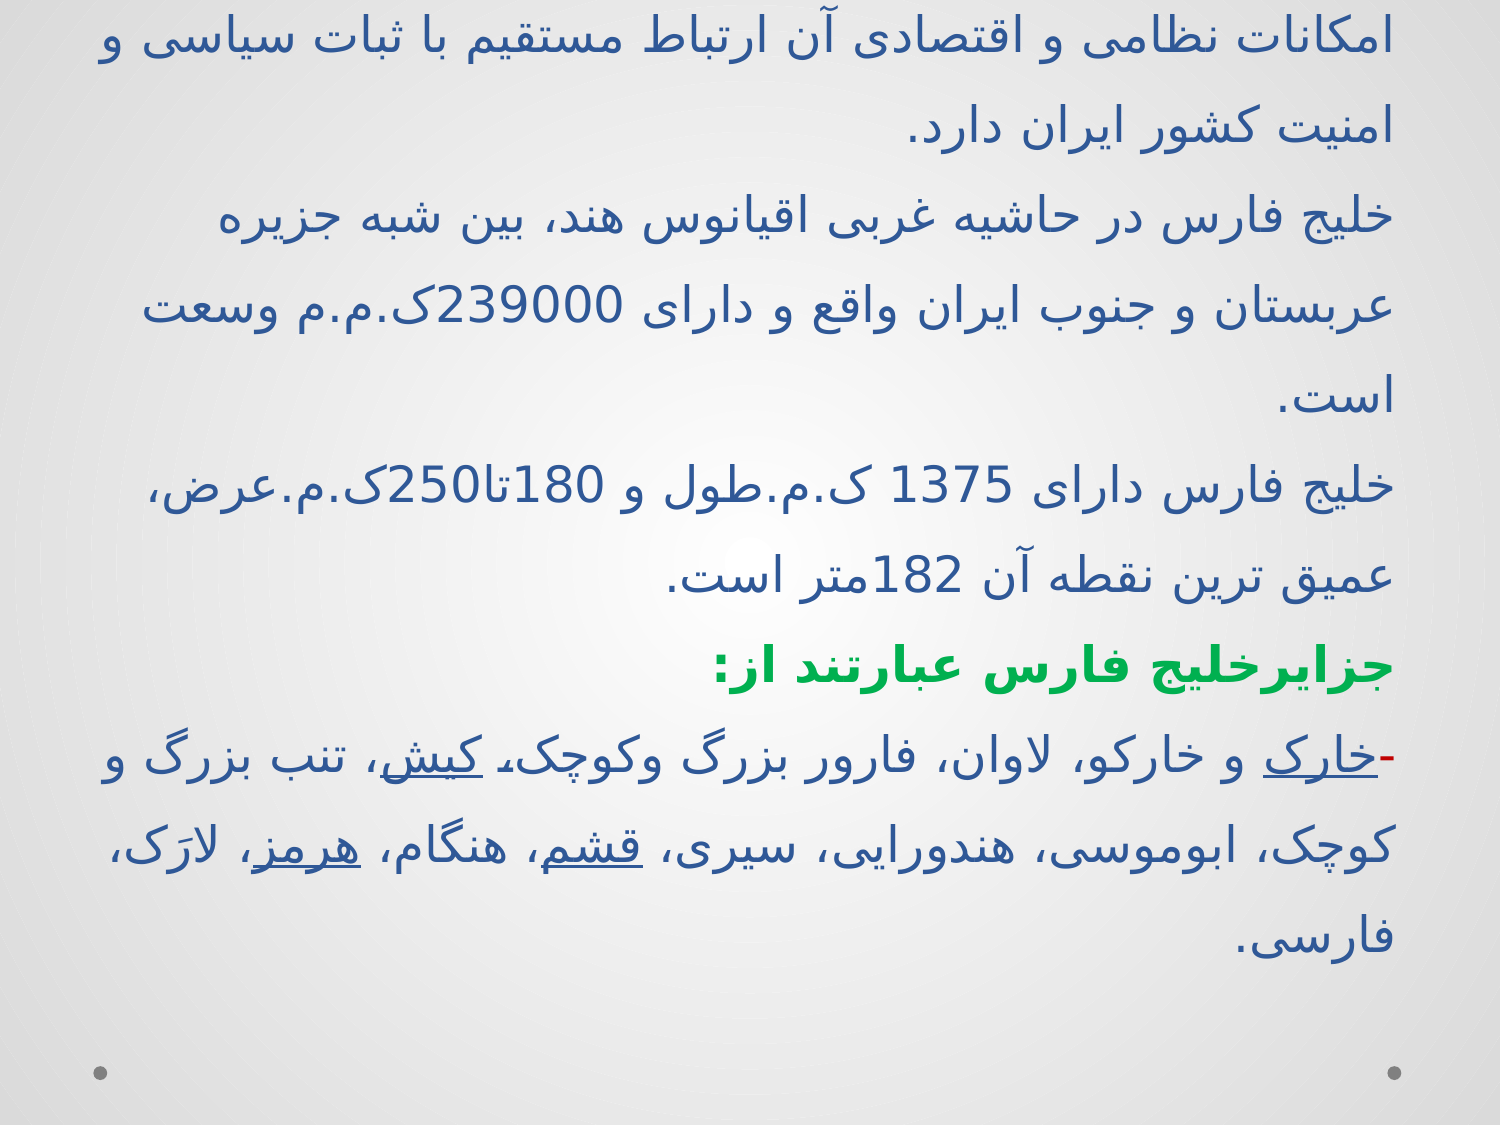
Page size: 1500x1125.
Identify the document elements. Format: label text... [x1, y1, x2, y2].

title خلیج فارس و جزایر آن: خلیج فارس داری اهمیت استراتژی و بهره برداری صحیح از امکانات نظامی و اقتصادی آن ارتباط مستقیم با ثبات سیاسی و امنیت کشور ایران دارد. خلیج فارس در حاشیه غربی اقیانوس هند، بین شبه جزیره عربستان و جنوب ایران واقع و دارای 239000ک.م.م وسعت است. خلیج فارس دارای 1375 ک.م.طول و 180تا250ک.م.عرض، عمیق ترین نقطه آن 182متر است. جزایرخلیج فارس عبارتند از: -خارک و خارکو، لاوان، فارور بزرگ وکوچک، کیش، تنب بزرگ و کوچک، ابوموسی، هندورایی، سیری، قشم، هنگام، هرمز، لارَک، فارسی. [61, 66, 1412, 1045]
